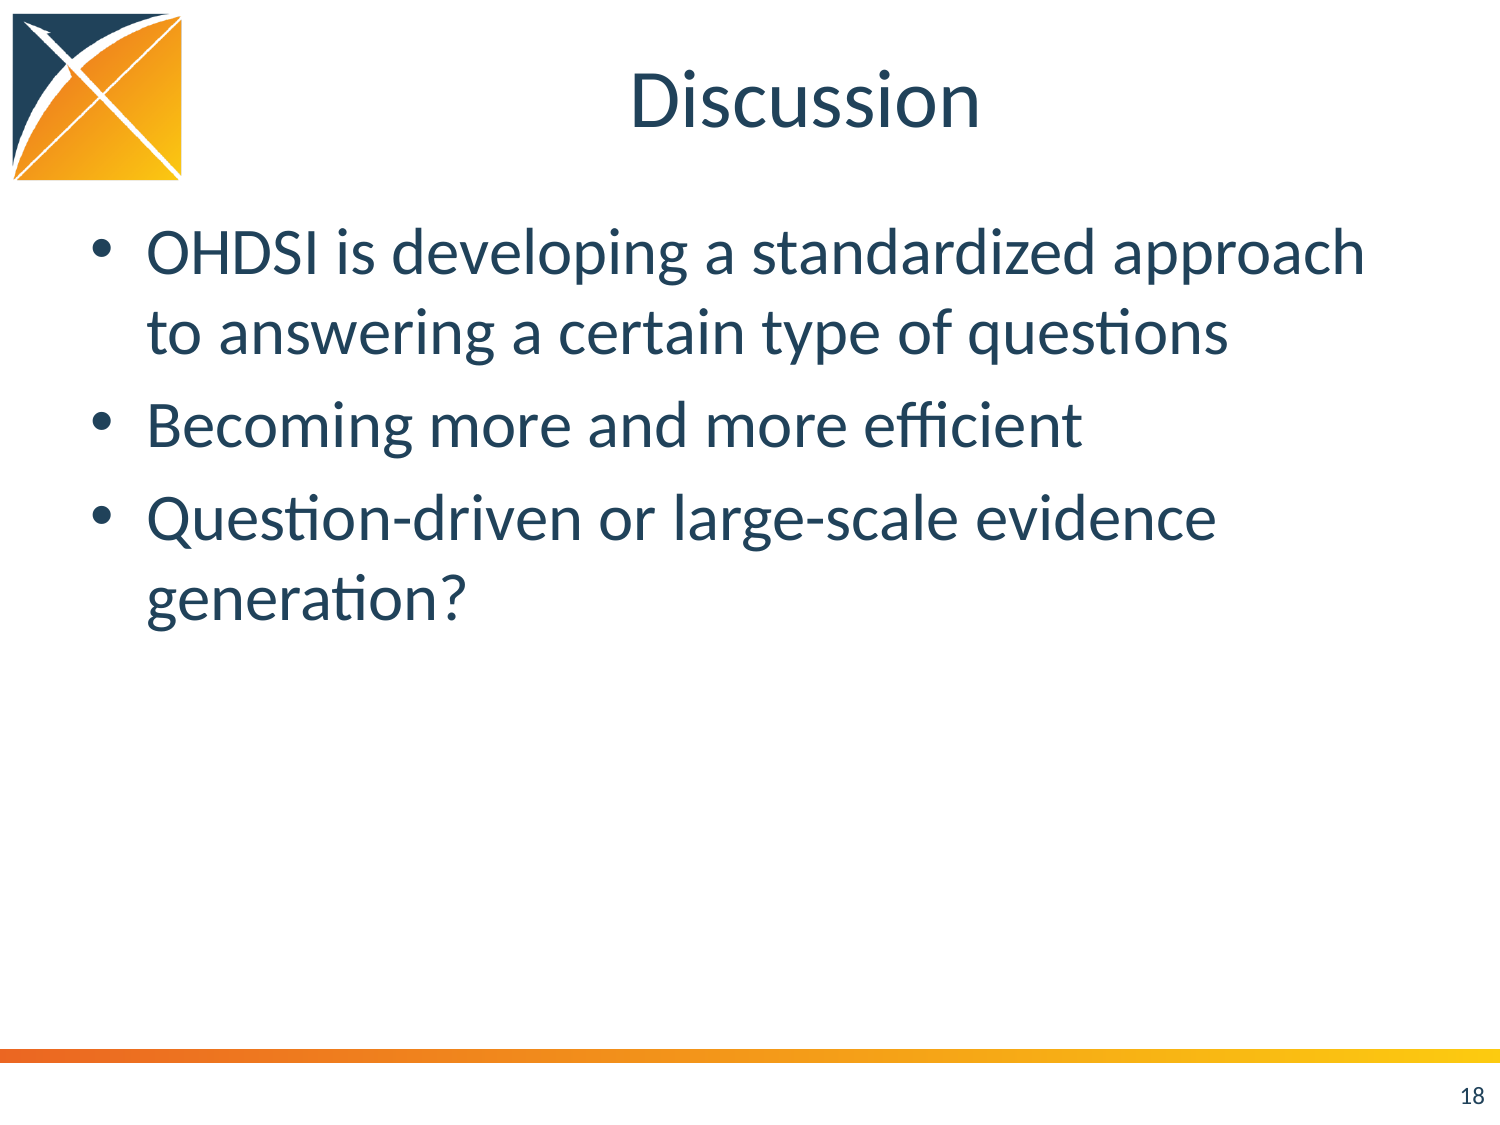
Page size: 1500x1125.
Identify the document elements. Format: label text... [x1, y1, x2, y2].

list OHDSI is developing a standardized approach to answering a certain type of questions Becoming more and more efficient Question-driven or large-scale evidence generation? [75, 200, 1425, 1005]
title Discussion [187, 24, 1425, 163]
slide_number 18 [1149, 1065, 1500, 1125]
picture [0, 0, 206, 200]
